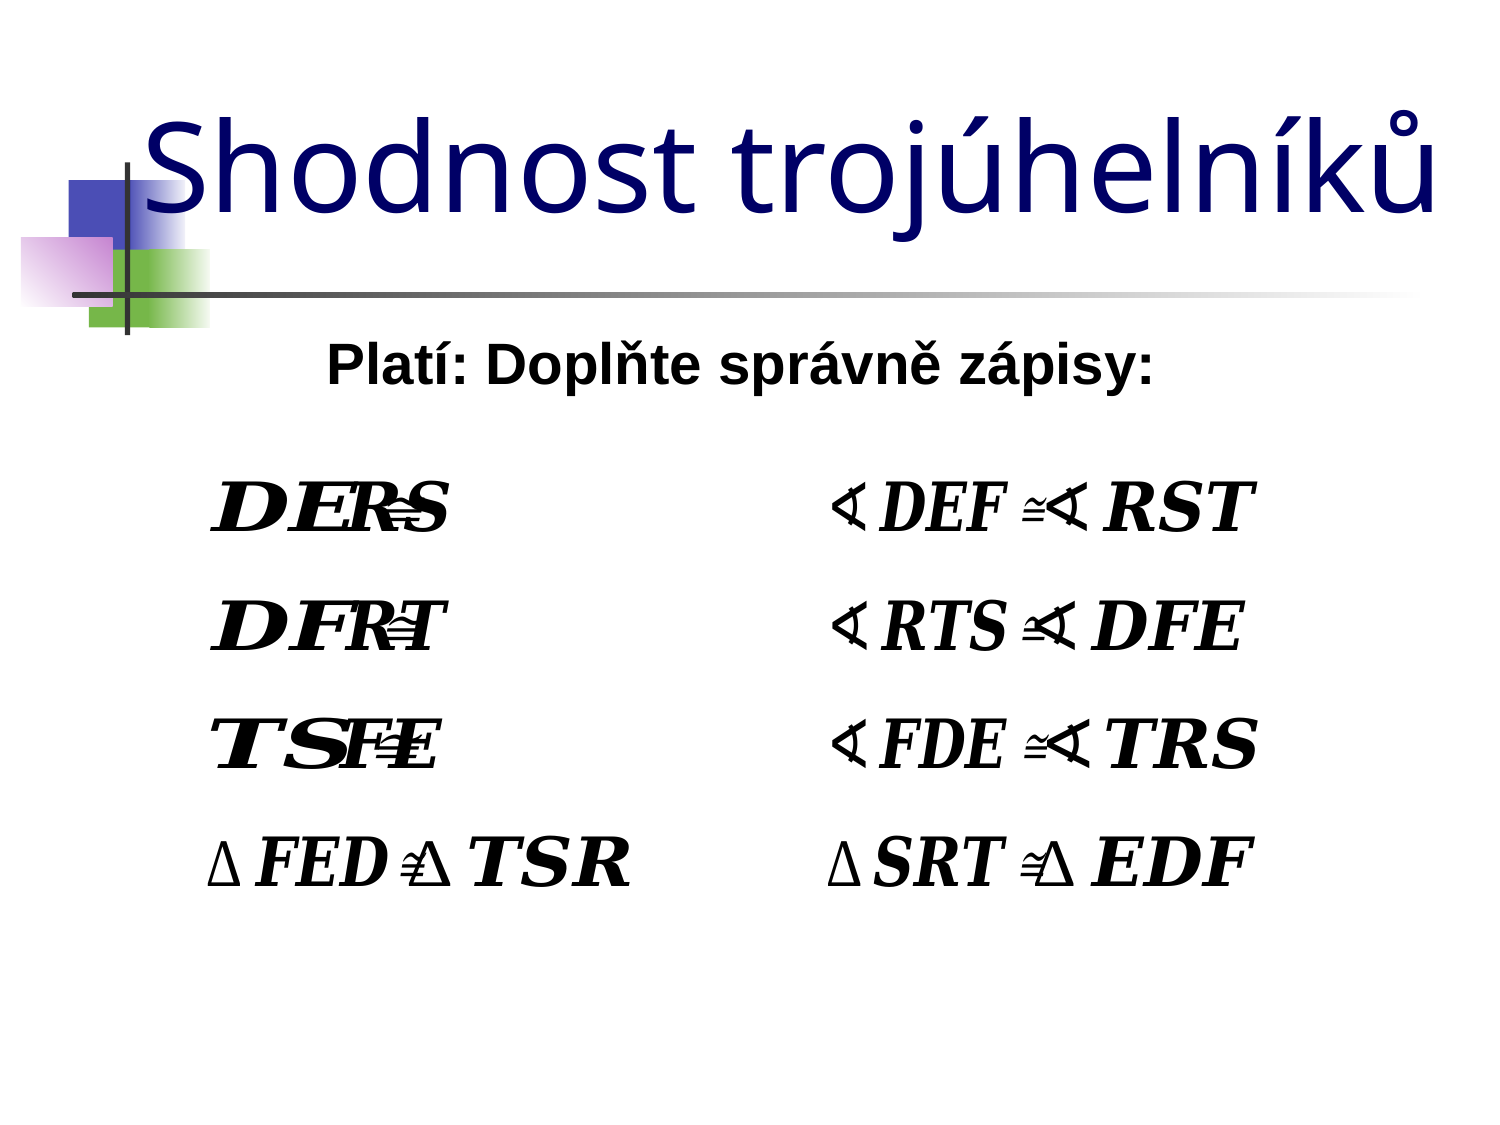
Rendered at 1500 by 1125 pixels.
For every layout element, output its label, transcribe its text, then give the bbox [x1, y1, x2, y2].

text_box Shodnost trojúhelníků [115, 42, 1471, 283]
